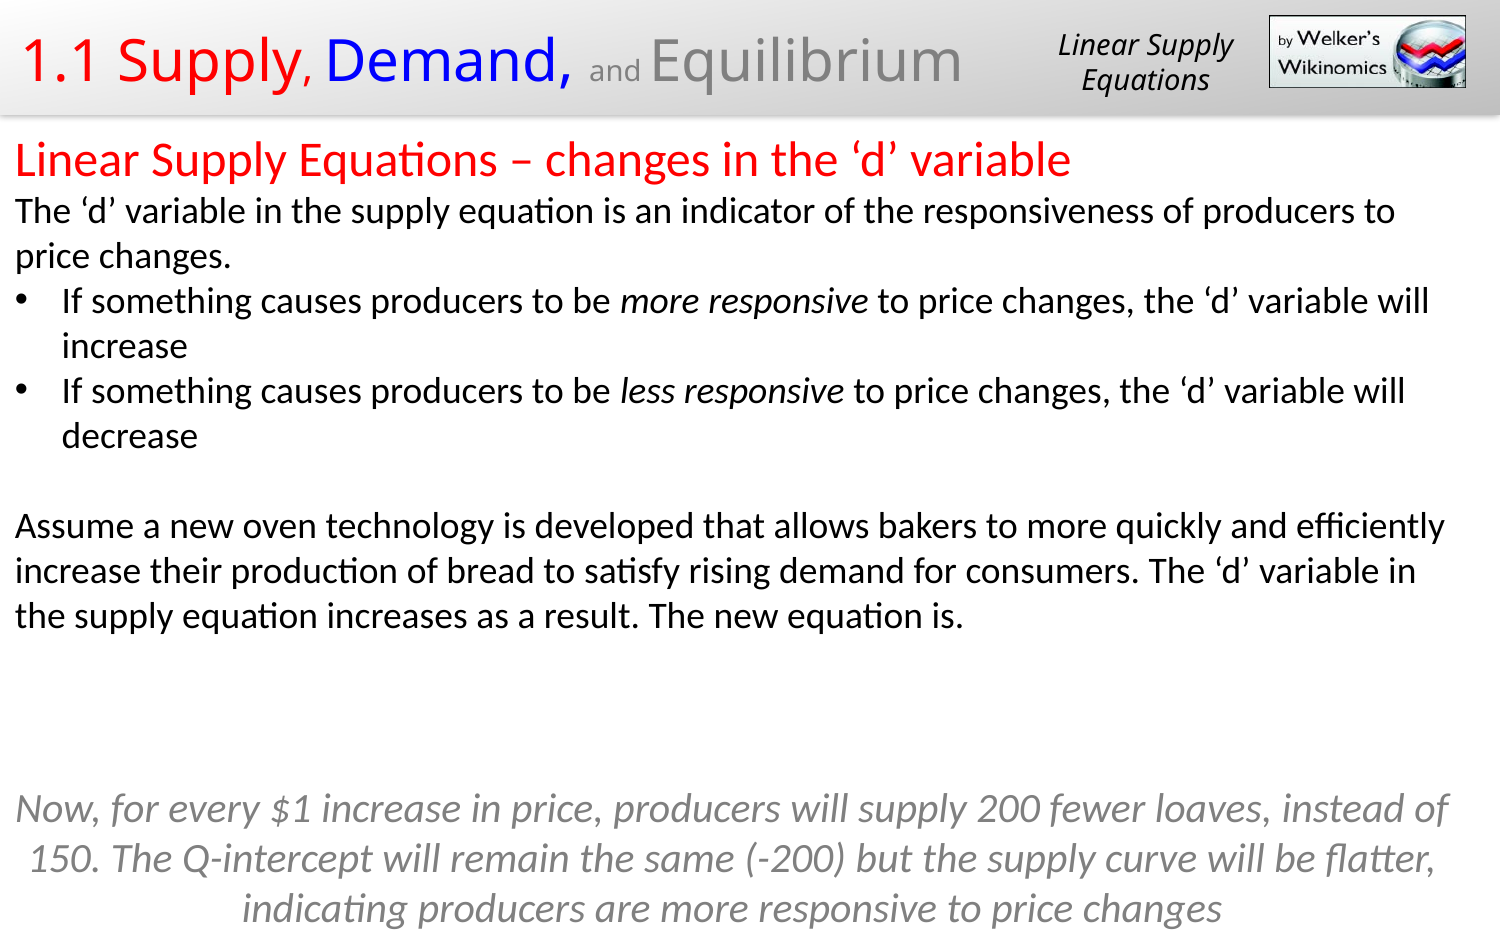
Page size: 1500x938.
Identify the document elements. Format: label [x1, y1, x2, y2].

text_box [0, 0, 1500, 115]
